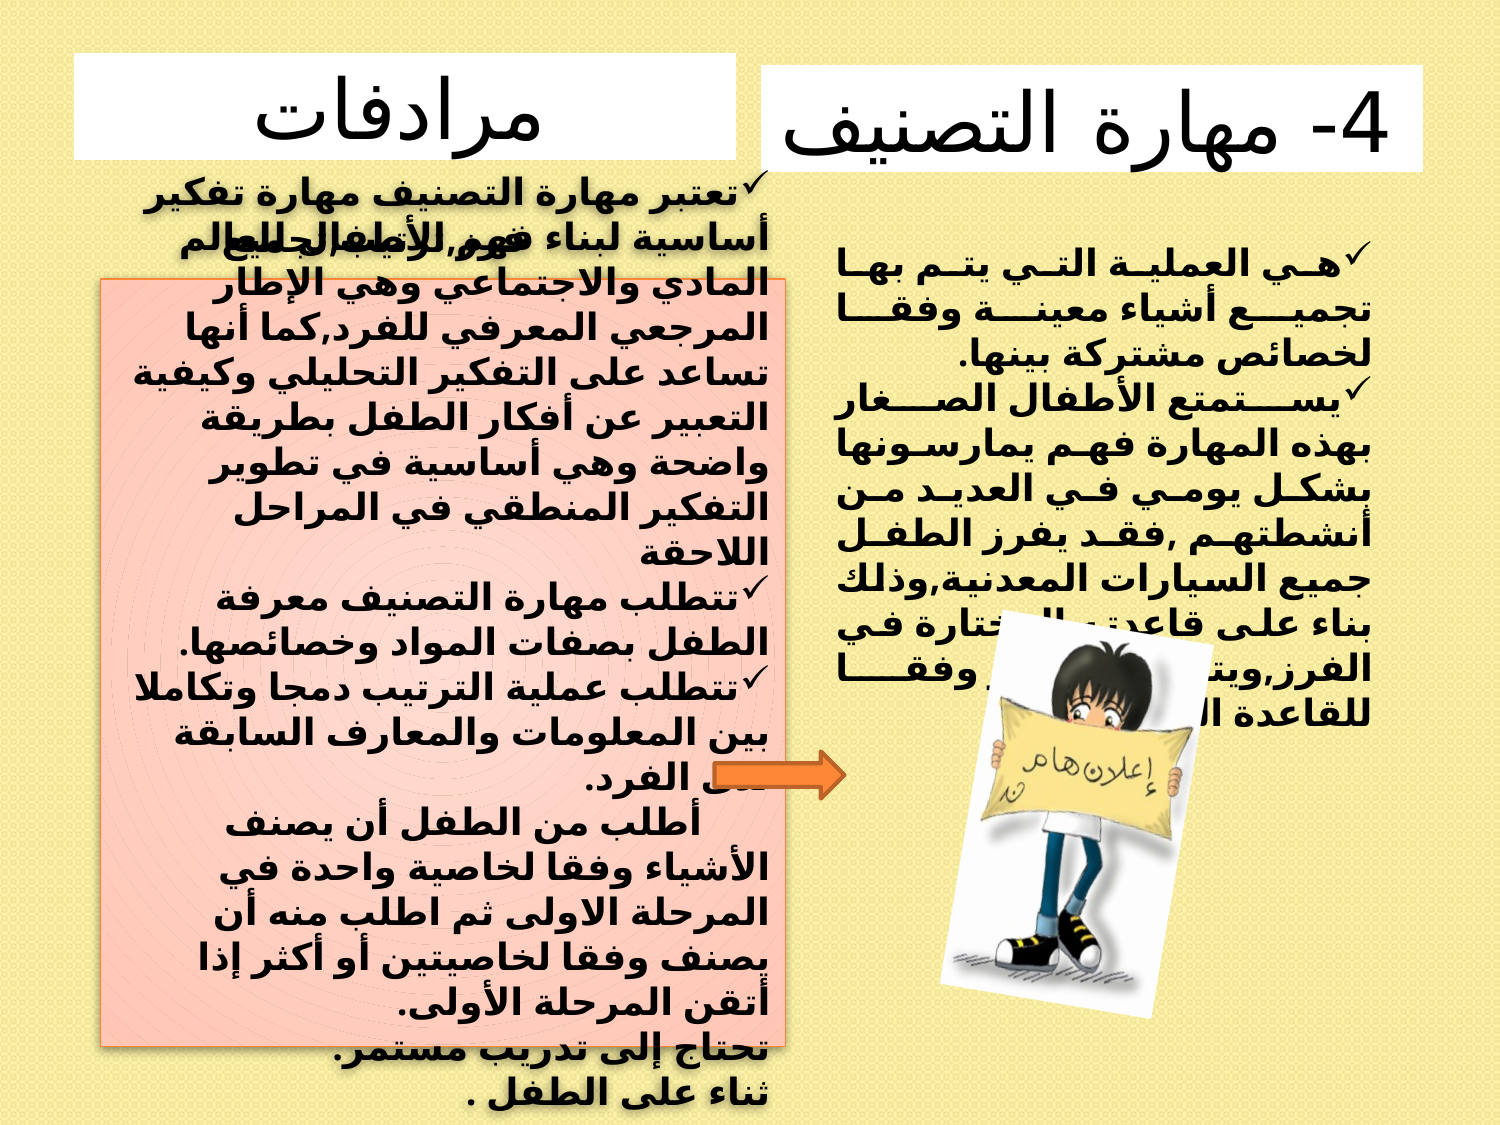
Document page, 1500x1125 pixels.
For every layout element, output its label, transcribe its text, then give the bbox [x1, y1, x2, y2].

picture [940, 610, 1213, 1018]
text_box [712, 749, 847, 801]
text_box فرز,ترتيب,تجميع [88, 208, 727, 268]
text_box هي العملية التي يتم بها تجميع أشياء معينة وفقا لخصائص مشتركة بينها. يستمتع الأطفال الصغار بهذه المهارة فهم يمارسونها بشكل يومي في العديد من أنشطتهم ,فقد يفرز الطفل جميع السيارات المعدنية,وذلك بناء على قاعدته المختارة في الفرز,ويتغير الفرز وفقا للقاعدة المختارة. [820, 231, 1388, 832]
list 4- مهارة التصنيف [761, 65, 1423, 172]
text_box تعتبر مهارة التصنيف مهارة تفكير أساسية لبناء فهم الأطفال للعالم المادي والاجتماعي وهي الإطار المرجعي المعرفي للفرد,كما أنها تساعد على التفكير التحليلي وكيفية التعبير عن أفكار الطفل بطريقة واضحة وهي أساسية في تطوير التفكير المنطقي في المراحل اللاحقة تتطلب مهارة التصنيف معرفة الطفل بصفات المواد وخصائصها. تتطلب عملية الترتيب دمجا وتكاملا بين المعلومات والمعارف السابقة لدى الفرد. أطلب من الطفل أن يصنف الأشياء وفقا لخاصية واحدة في المرحلة الاولى ثم اطلب منه أن يصنف وفقا لخاصيتين أو أكثر إذا أتقن المرحلة الأولى. تحتاج إلى تدريب مستمر. ثناء على الطفل . [100, 278, 786, 1047]
list مرادفات [74, 53, 736, 160]
